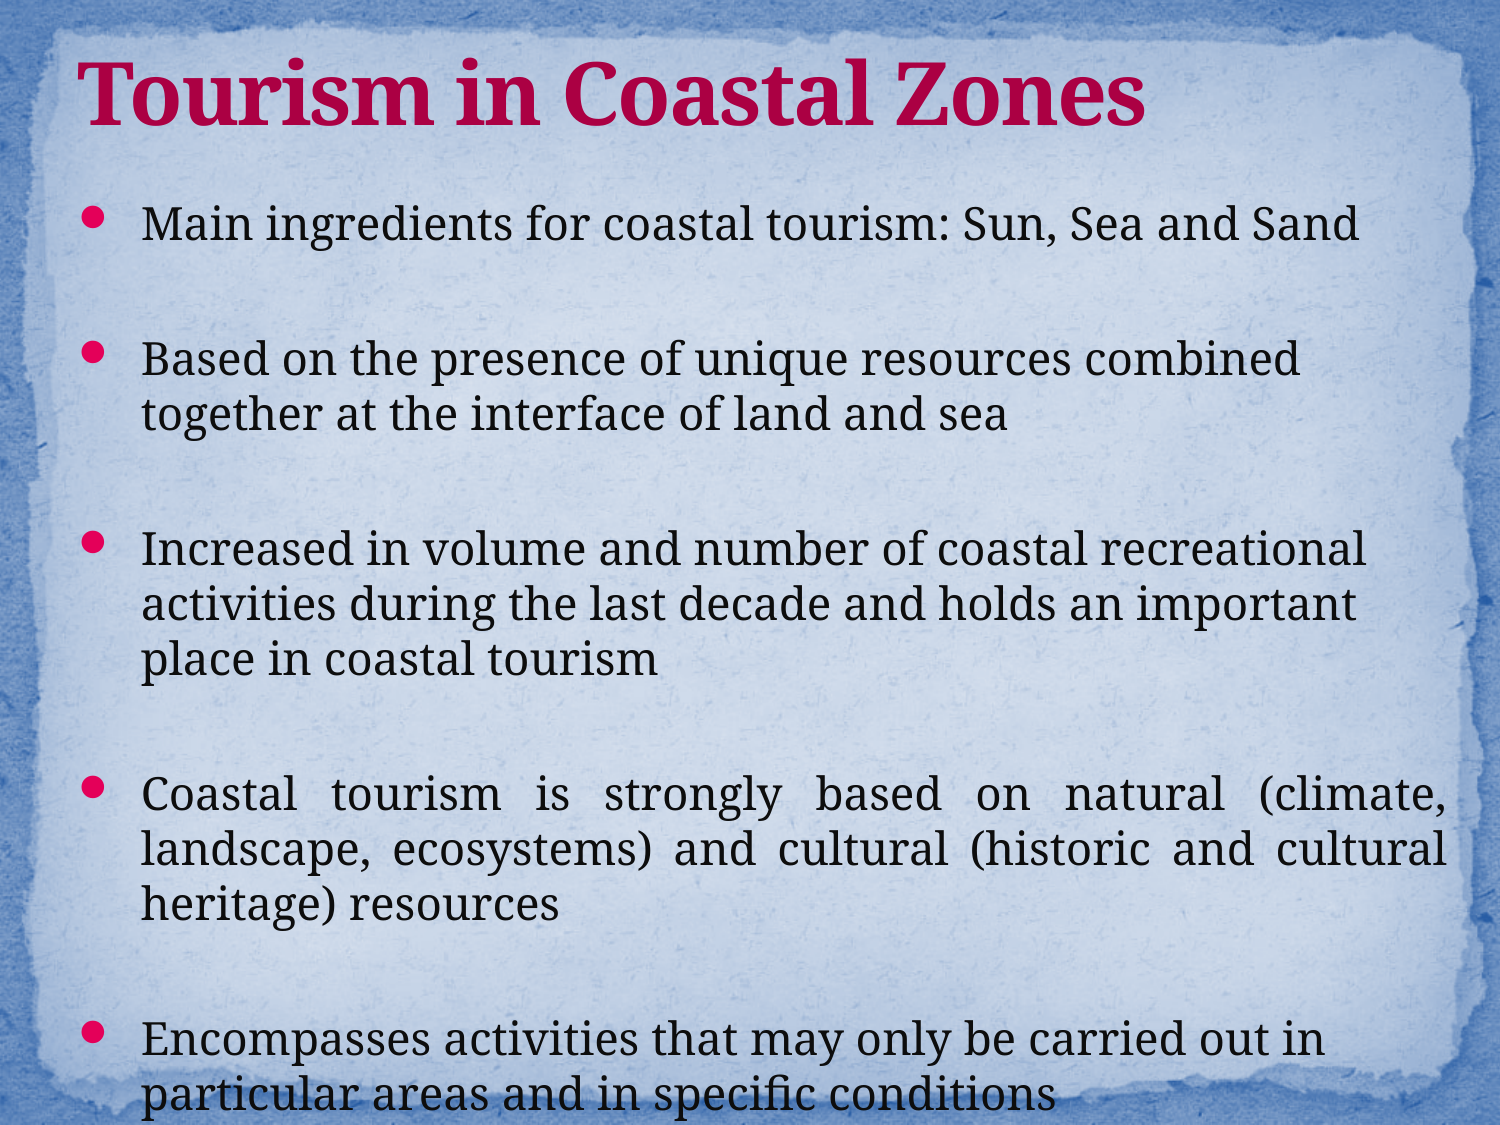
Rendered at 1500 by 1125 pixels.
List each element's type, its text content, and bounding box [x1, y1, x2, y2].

title Tourism in Coastal Zones [62, 0, 1413, 150]
list Main ingredients for coastal tourism: Sun, Sea and Sand Based on the presence of unique resources combined together at the interface of land and sea Increased in volume and number of coastal recreational activities during the last decade and holds an important place in coastal tourism Coastal tourism is strongly based on natural (climate, landscape, ecosystems) and cultural (historic and cultural heritage) resources Encompasses activities that may only be carried out in particular areas and in specific conditions [50, 187, 1463, 938]
